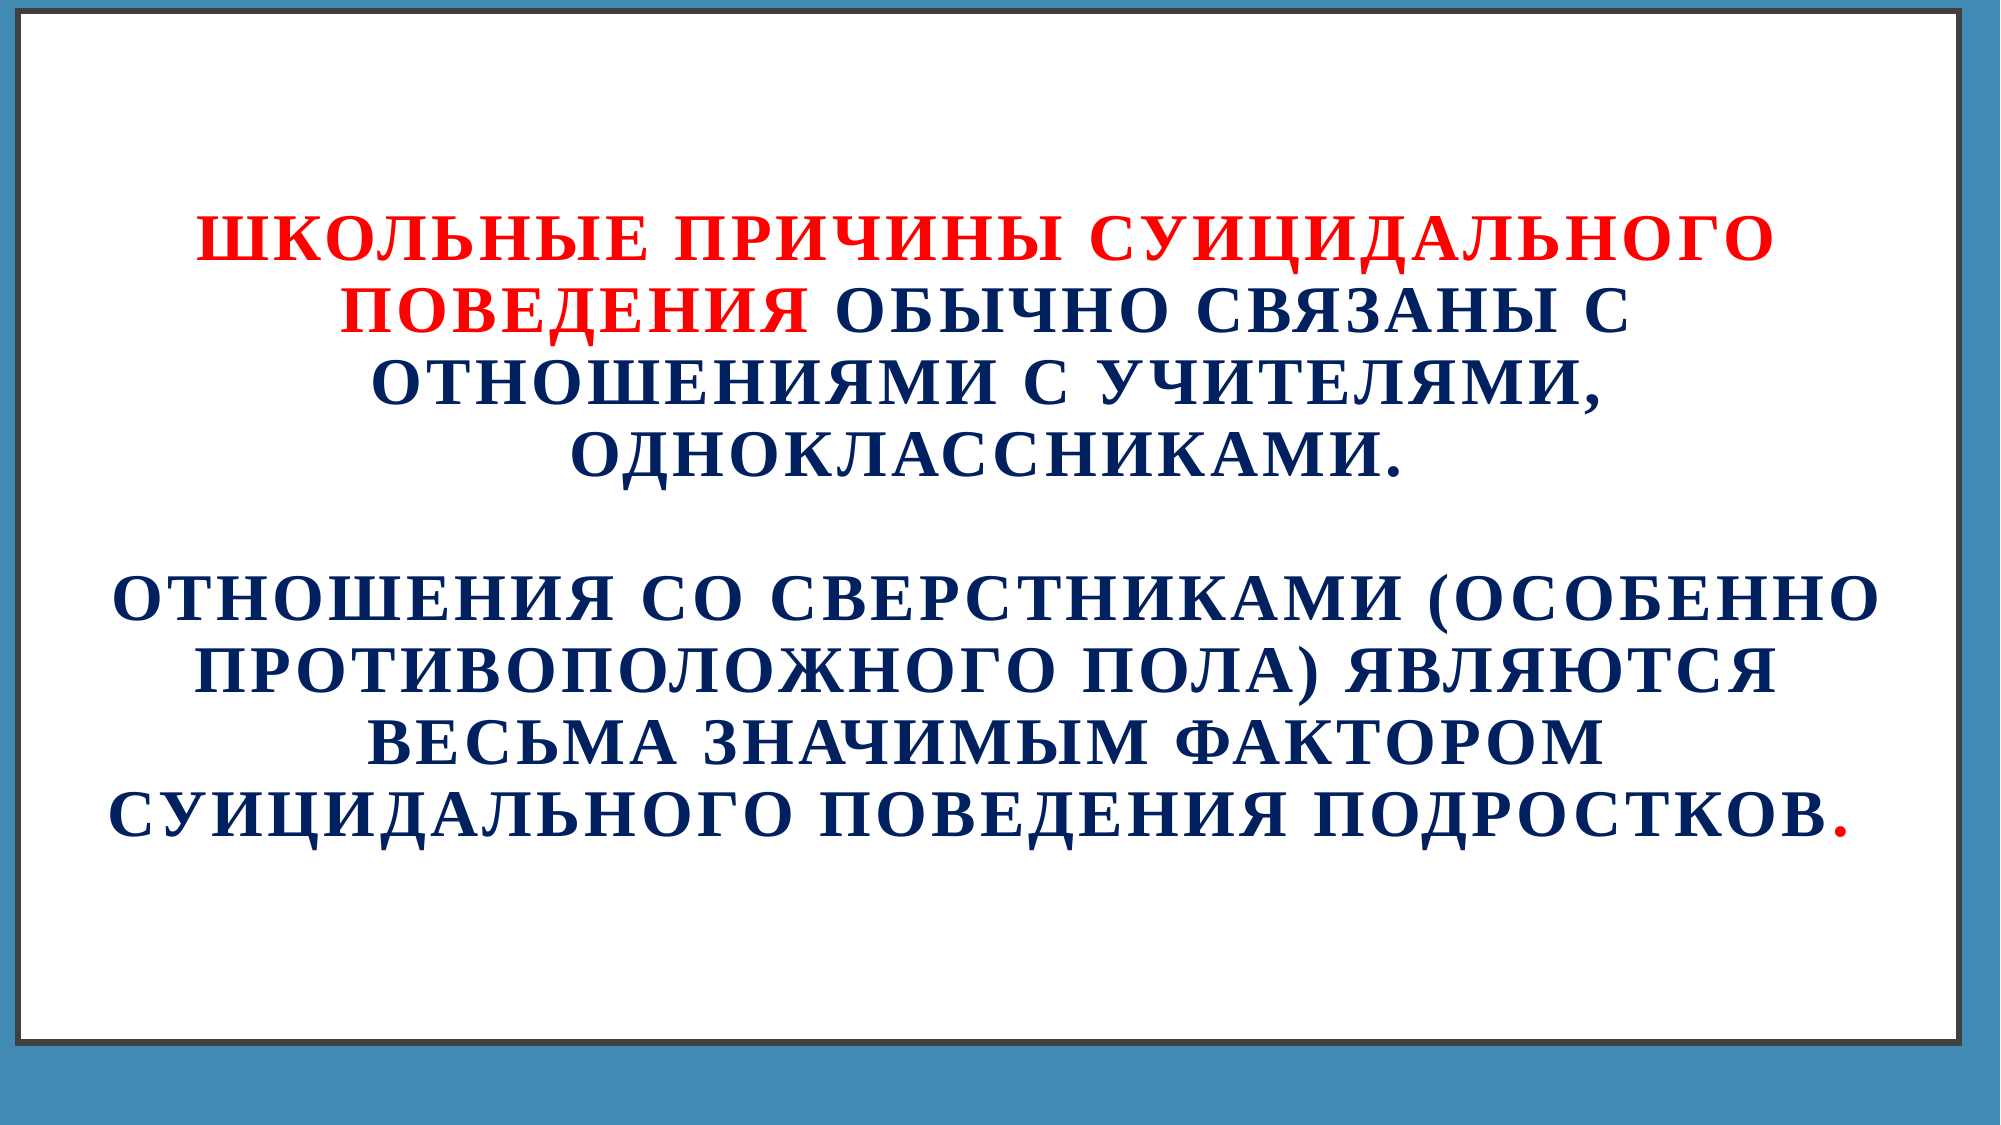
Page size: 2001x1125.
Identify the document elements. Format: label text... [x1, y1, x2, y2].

title Школьные причины суицидального поведения обычно связаны с отношениями с учителями, одноклассниками. Отношения со сверстниками (особенно противоположного пола) являются весьма значимым фактором суицидального поведения подростков. [15, 8, 1962, 1046]
